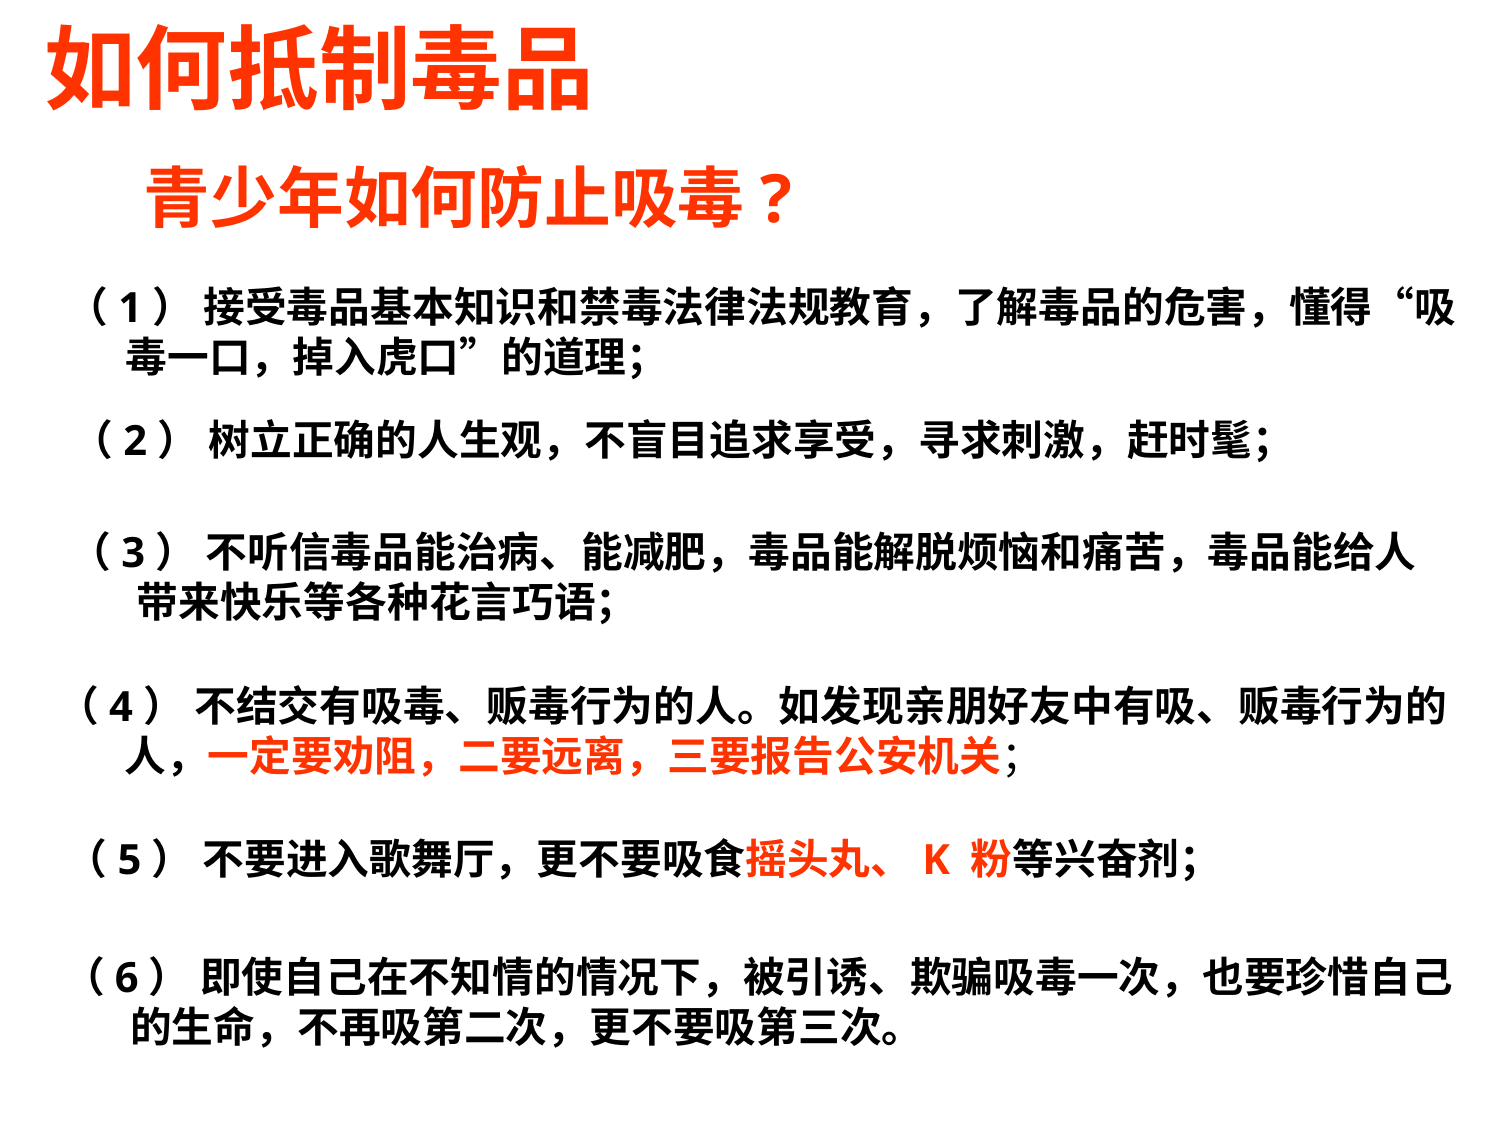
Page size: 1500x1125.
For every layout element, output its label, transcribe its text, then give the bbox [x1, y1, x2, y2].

text_box 如何抵制毒品 [29, 0, 1431, 160]
text_box （2） 树立正确的人生观，不盲目追求享受，寻求刺激，赶时髦； [56, 406, 1436, 471]
text_box （6） 即使自己在不知情的情况下，被引诱、欺骗吸毒一次，也要珍惜自己 的生命，不再吸第二次，更不要吸第三次。 [48, 943, 1468, 1059]
title 青少年如何防止吸毒? [0, 113, 1144, 278]
text_box （4） 不结交有吸毒、贩毒行为的人。如发现亲朋好友中有吸、贩毒行为的 人，一定要劝阻，二要远离，三要报告公安机关； [42, 672, 1462, 787]
text_box （5） 不要进入歌舞厅，更不要吸食摇头丸、K 粉等兴奋剂； [50, 825, 1412, 891]
text_box （3） 不听信毒品能治病、能减肥，毒品能解脱烦恼和痛苦，毒品能给人 带来快乐等各种花言巧语； [54, 518, 1459, 634]
text_box （1） 接受毒品基本知识和禁毒法律法规教育，了解毒品的危害，懂得“吸 毒一口，掉入虎口”的道理； [34, 273, 1471, 389]
